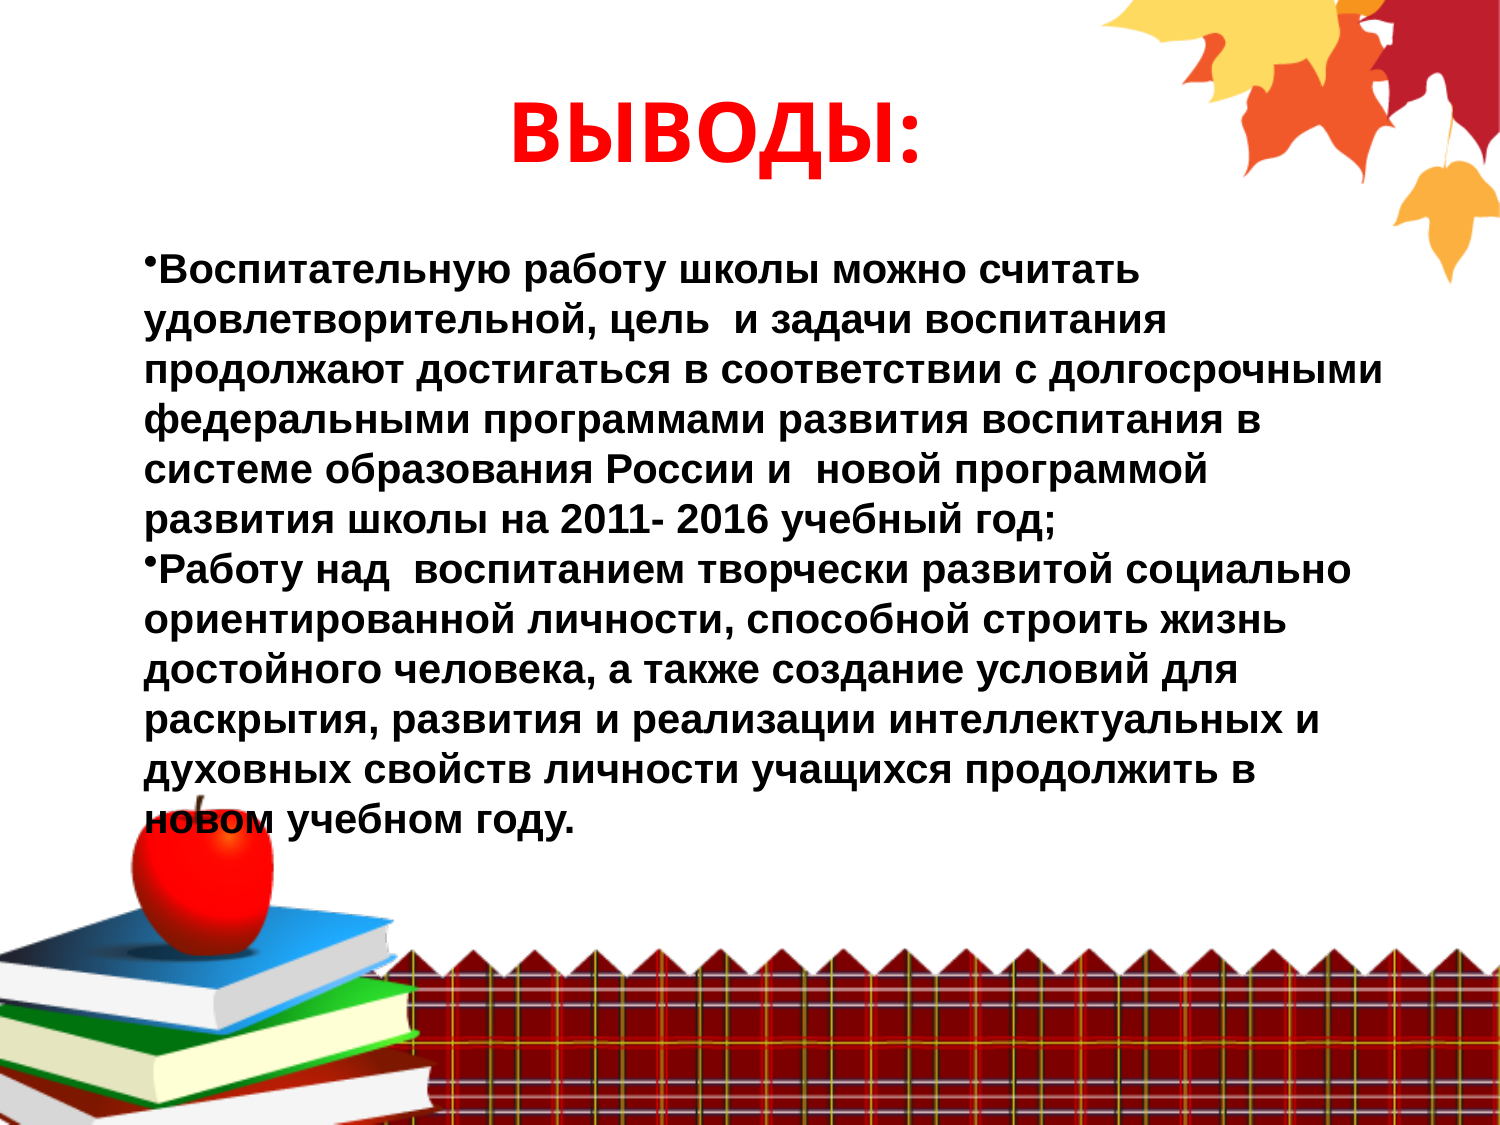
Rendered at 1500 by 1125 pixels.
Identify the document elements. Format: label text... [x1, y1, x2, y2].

text_box Воспитательную работу школы можно считать удовлетворительной, цель и задачи воспитания продолжают достигаться в соответствии с долгосрочными федеральными программами развития воспитания в системе образования России и новой программой развития школы на 2011- 2016 учебный год; Работу над воспитанием творчески развитой социально ориентированной личности, способной строить жизнь достойного человека, а также создание условий для раскрытия, развития и реализации интеллектуальных и духовных свойств личности учащихся продолжить в новом учебном году. [128, 234, 1407, 850]
title ВЫВОДЫ: [316, 93, 1114, 187]
picture [0, 0, 1500, 1125]
